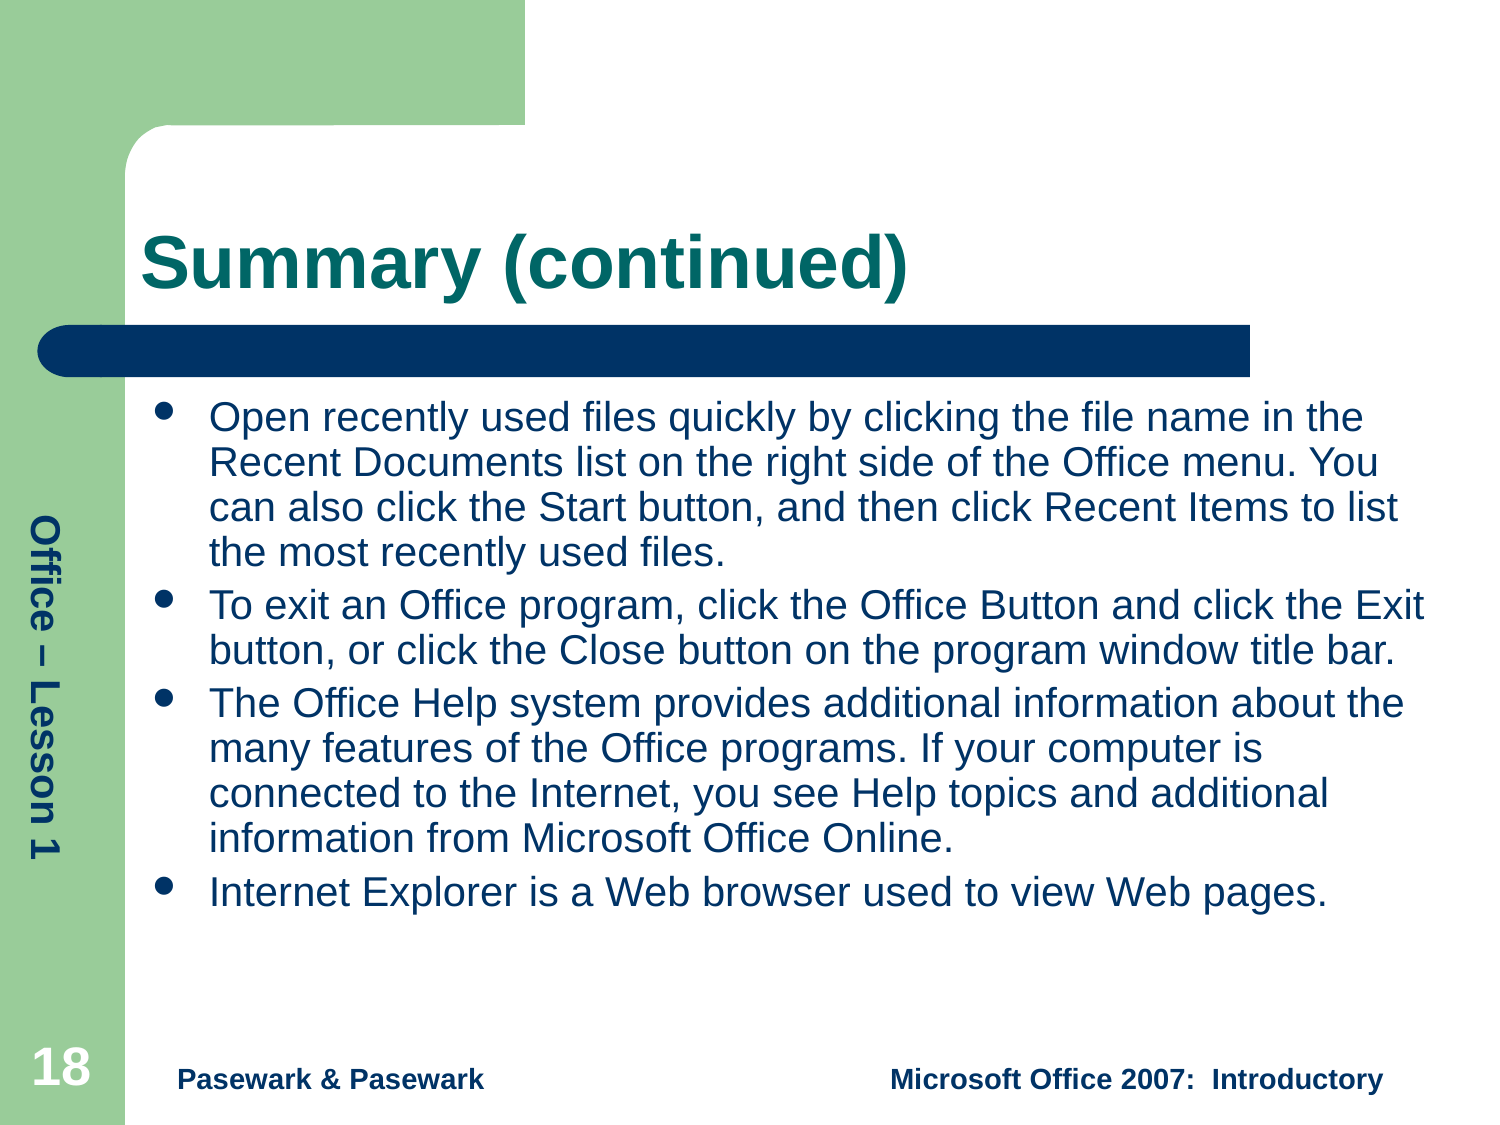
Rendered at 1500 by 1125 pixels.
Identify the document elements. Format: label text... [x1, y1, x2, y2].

title Summary (continued) [124, 124, 1426, 313]
slide_number 18 [13, 1023, 111, 1105]
list Open recently used files quickly by clicking the file name in the Recent Documents list on the right side of the Office menu. You can also click the Start button, and then click Recent Items to list the most recently used files. To exit an Office program, click the Office Button and click the Exit button, or click the Close button on the program window title bar. The Office Help system provides additional information about the many features of the Office programs. If your computer is connected to the Internet, you see Help topics and additional information from Microsoft Office Online. Internet Explorer is a Web browser used to view Web pages. [137, 387, 1451, 1063]
footer Microsoft Office 2007: Introductory [874, 1063, 1426, 1104]
slide_number Pasewark & Pasewark [149, 1063, 500, 1104]
